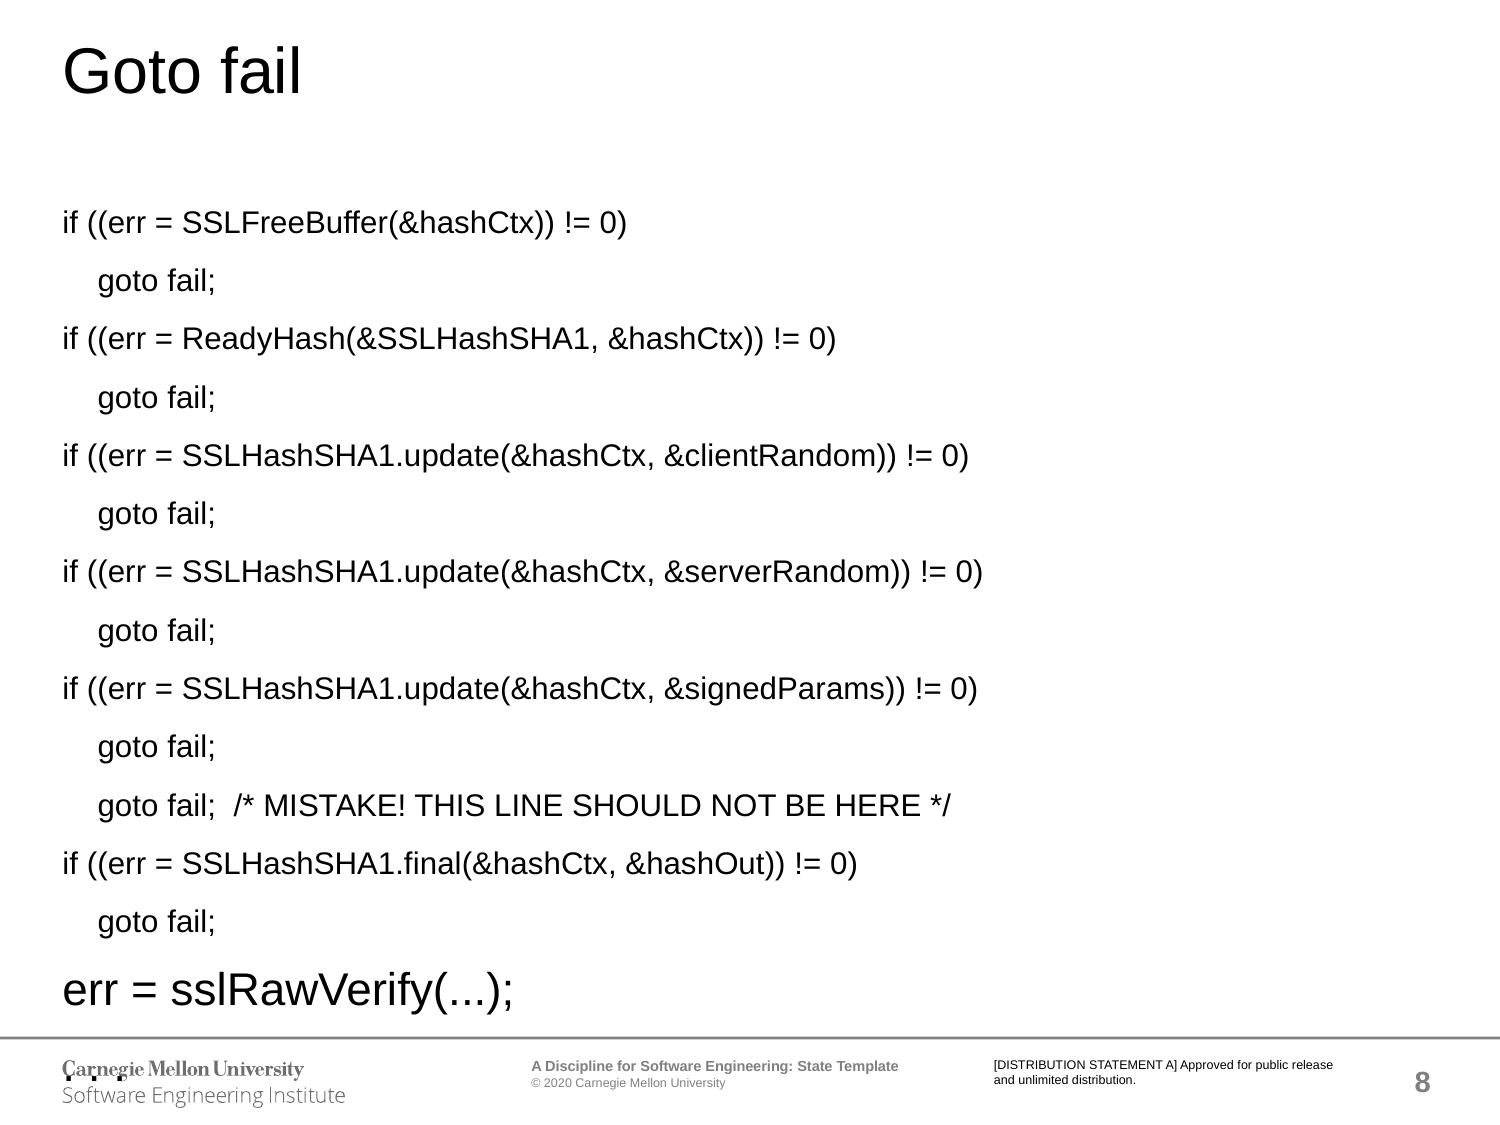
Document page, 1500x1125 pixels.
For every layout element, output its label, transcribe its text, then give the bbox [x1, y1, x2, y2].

list if ((err = SSLFreeBuffer(&hashCtx)) != 0) goto fail; if ((err = ReadyHash(&SSLHashSHA1, &hashCtx)) != 0) goto fail; if ((err = SSLHashSHA1.update(&hashCtx, &clientRandom)) != 0) goto fail; if ((err = SSLHashSHA1.update(&hashCtx, &serverRandom)) != 0) goto fail; if ((err = SSLHashSHA1.update(&hashCtx, &signedParams)) != 0) goto fail; goto fail; /* MISTAKE! THIS LINE SHOULD NOT BE HERE */ if ((err = SSLHashSHA1.final(&hashCtx, &hashOut)) != 0) goto fail; err = sslRawVerify(...); . . . [62, 202, 1431, 1034]
title Goto fail [62, 37, 1338, 182]
